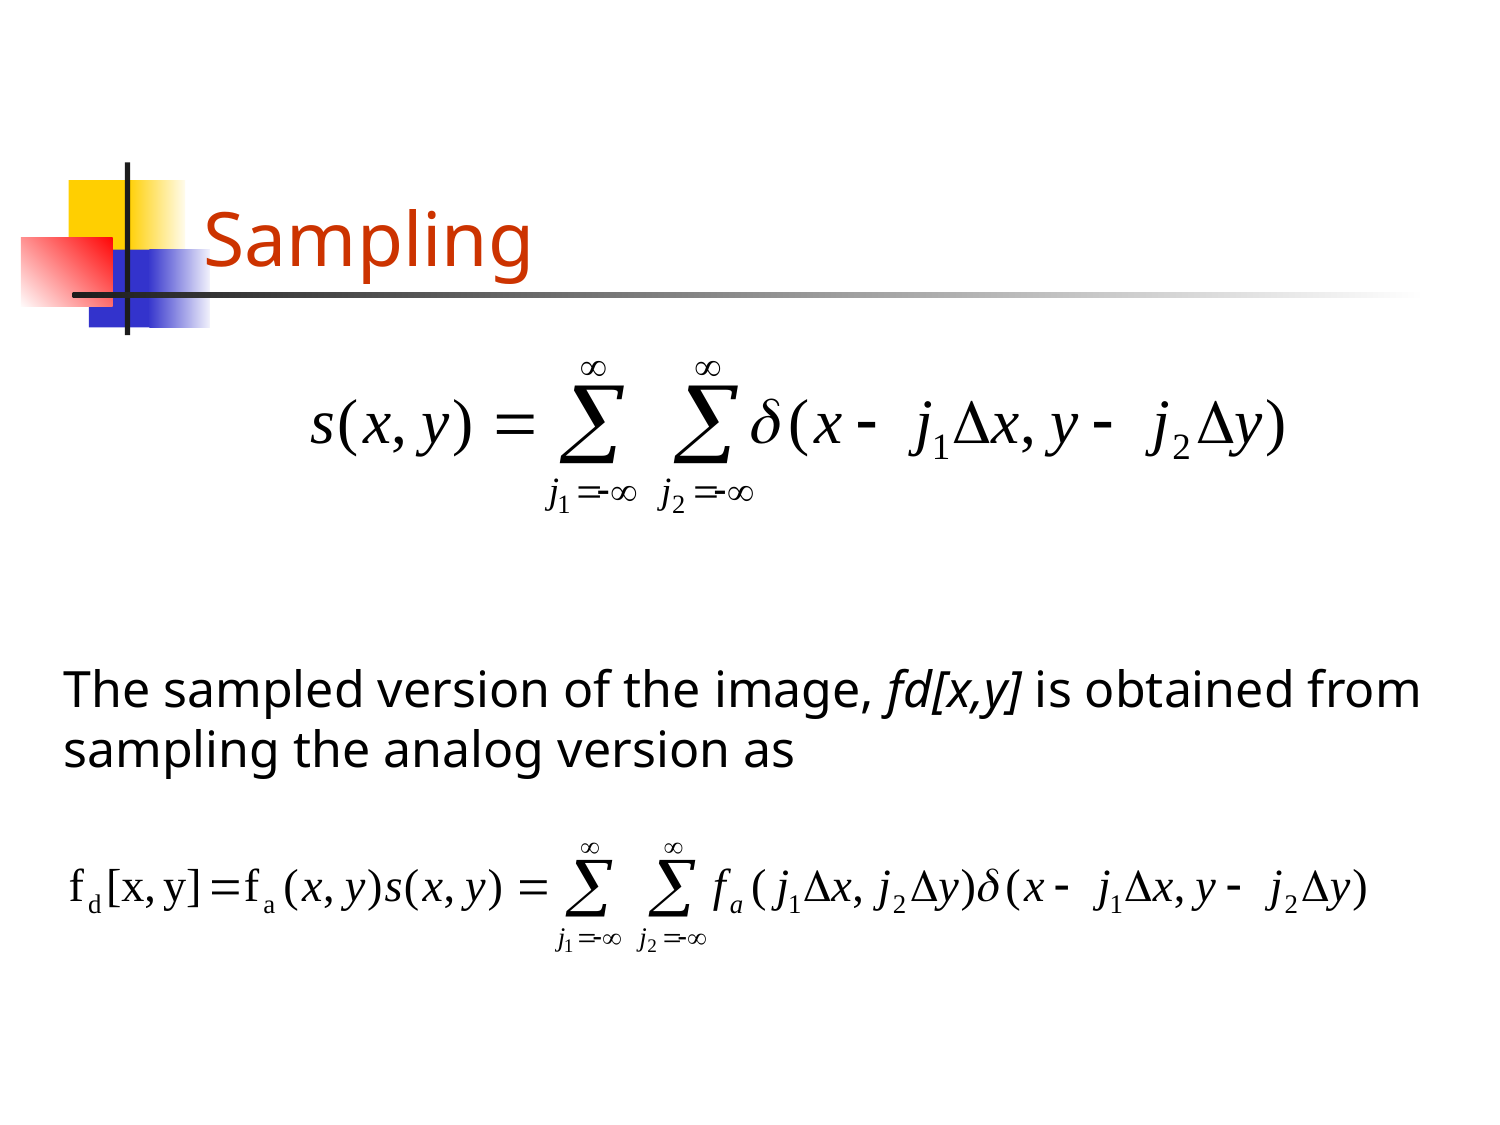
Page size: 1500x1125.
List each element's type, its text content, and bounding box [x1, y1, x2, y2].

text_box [62, 824, 1376, 964]
title Sampling [188, 101, 1468, 289]
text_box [299, 337, 1301, 529]
text_box The sampled version of the image, fd[x,y] is obtained from sampling the analog version as [48, 649, 1450, 785]
